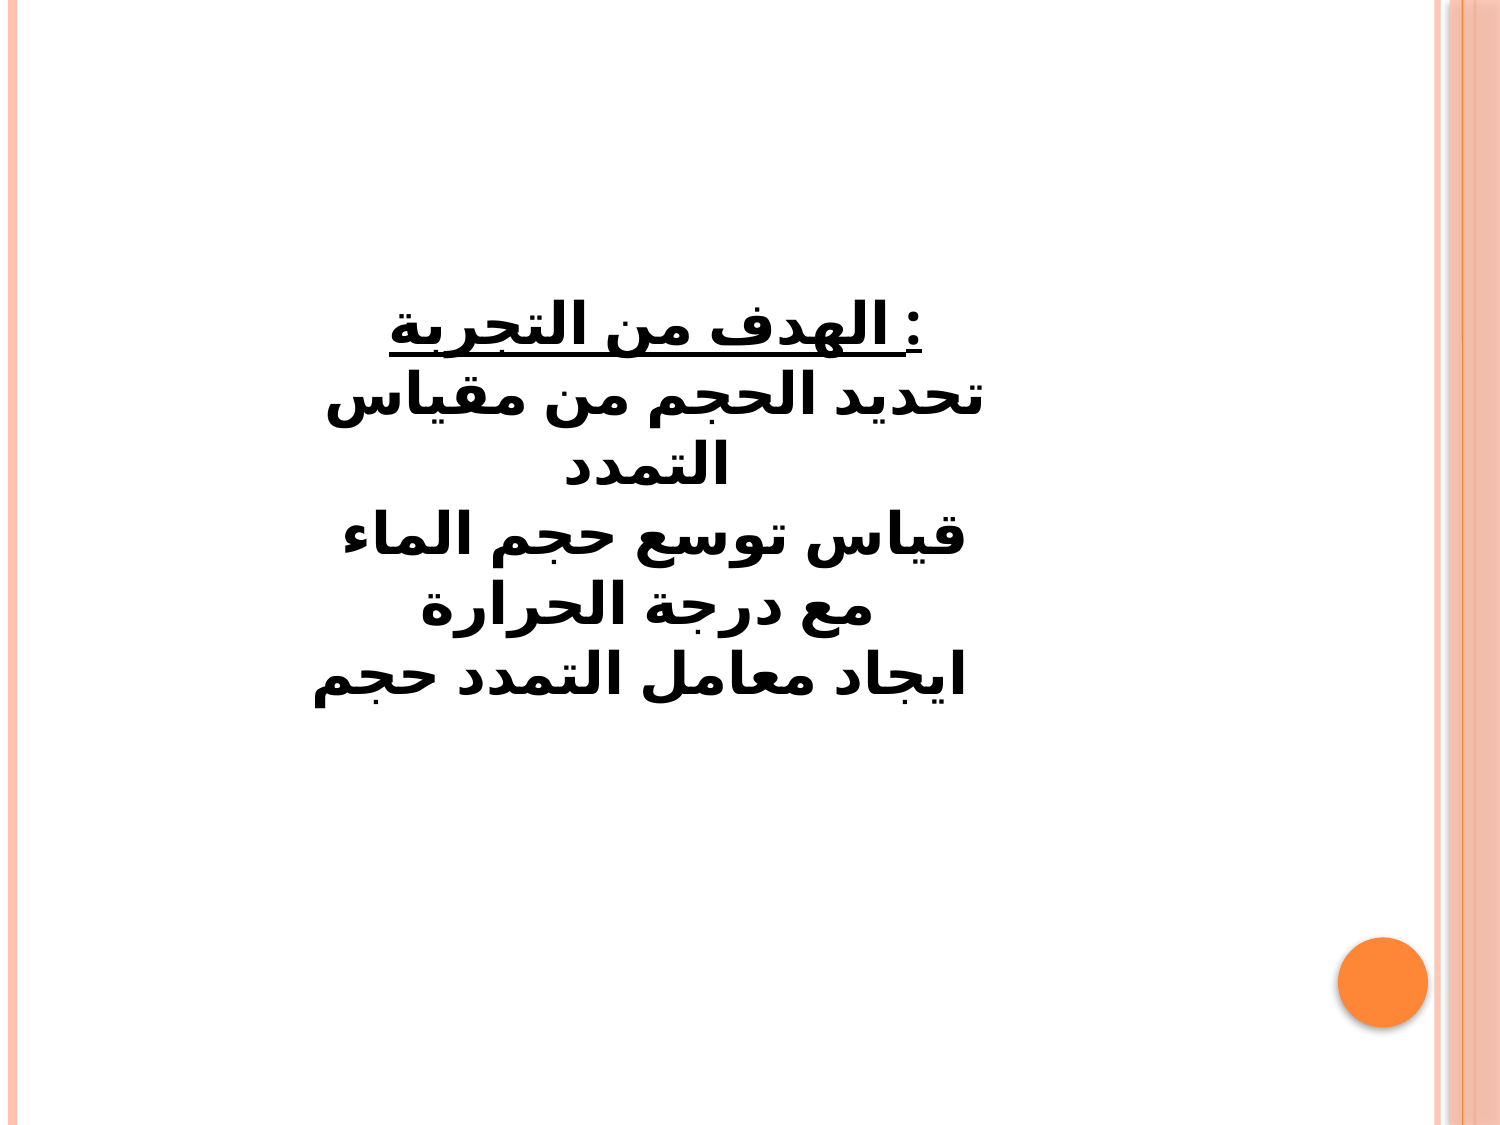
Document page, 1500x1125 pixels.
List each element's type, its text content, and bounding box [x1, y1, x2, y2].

text_box الهدف من التجربة : تحديد الحجم من مقياس التمدد قياس توسع حجم الماء مع درجة الحرارة ايجاد معامل التمدد حجم [289, 278, 1022, 759]
